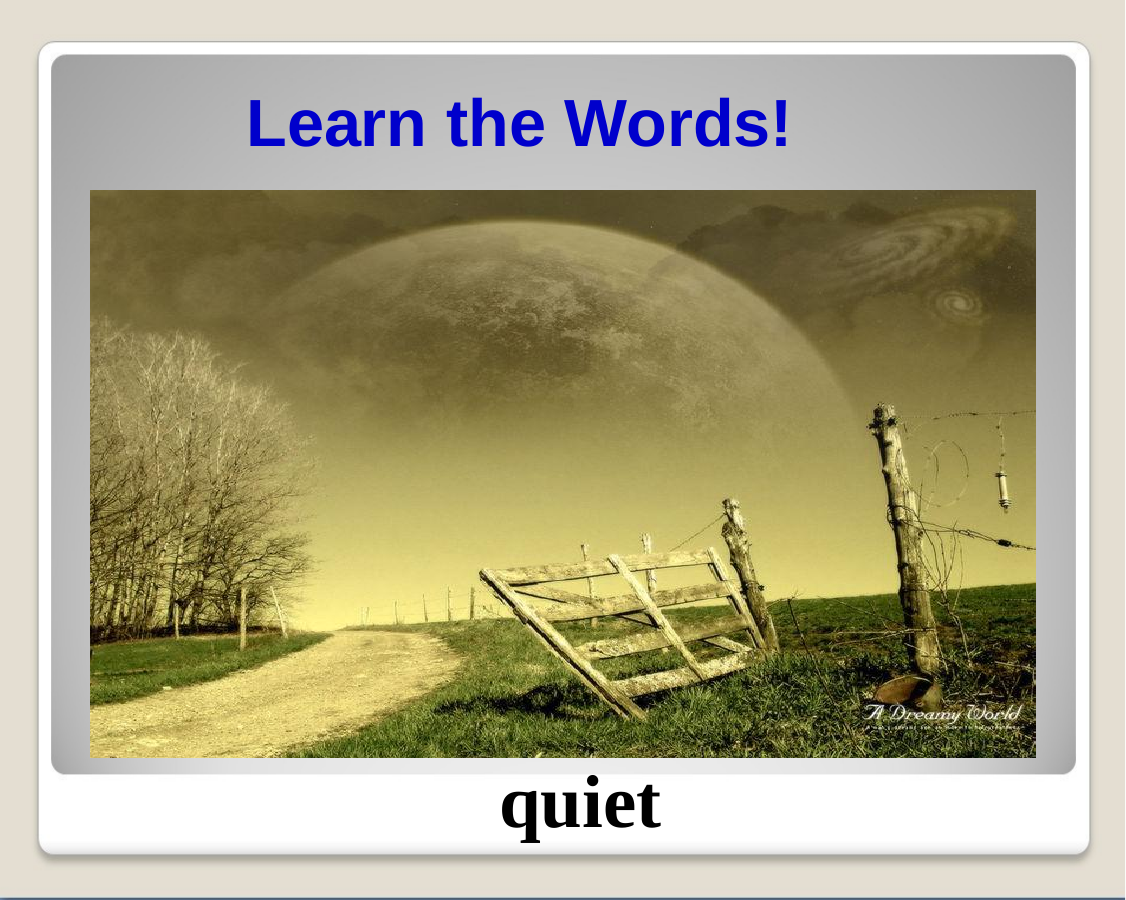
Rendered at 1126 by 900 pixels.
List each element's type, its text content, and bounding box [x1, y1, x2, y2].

text_box quiet [385, 765, 776, 850]
picture [0, 0, 1126, 900]
text_box Learn the Words! [231, 72, 858, 168]
